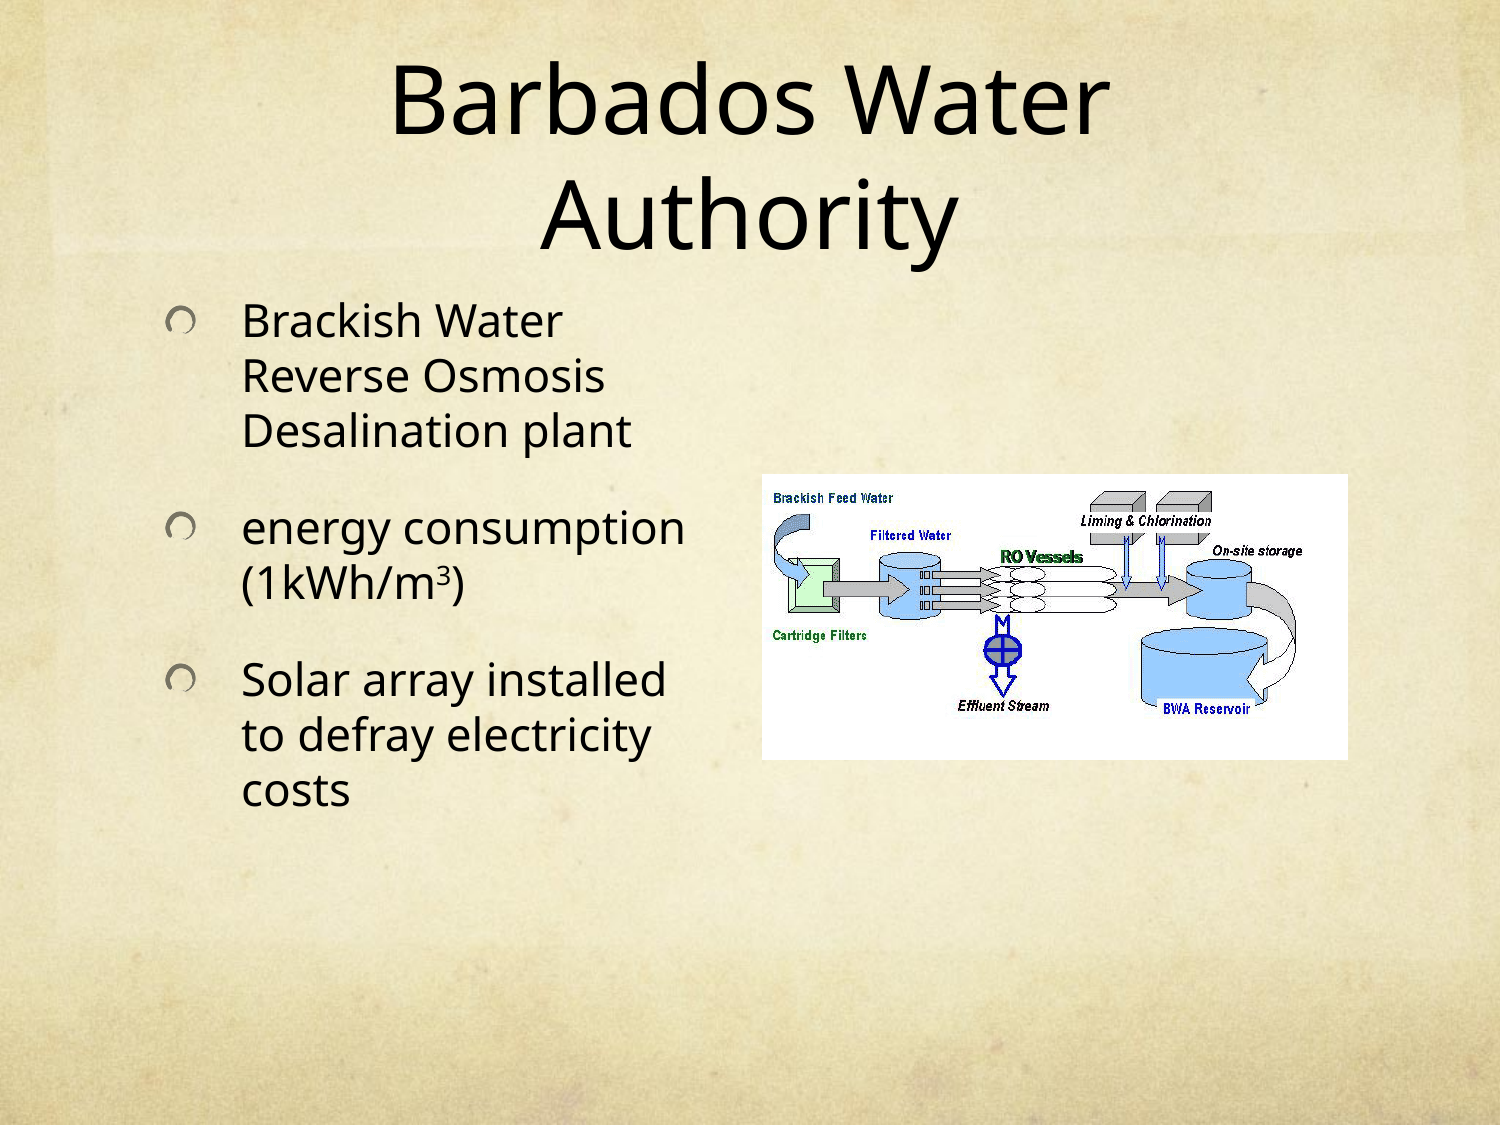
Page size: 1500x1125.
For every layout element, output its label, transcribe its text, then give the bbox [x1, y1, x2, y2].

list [761, 284, 1348, 951]
title Barbados Water Authority [150, 82, 1350, 225]
list Brackish Water Reverse Osmosis Desalination plant energy consumption (1kWh/m3) Solar array installed to defray electricity costs [150, 284, 735, 950]
picture [0, 0, 1500, 1125]
